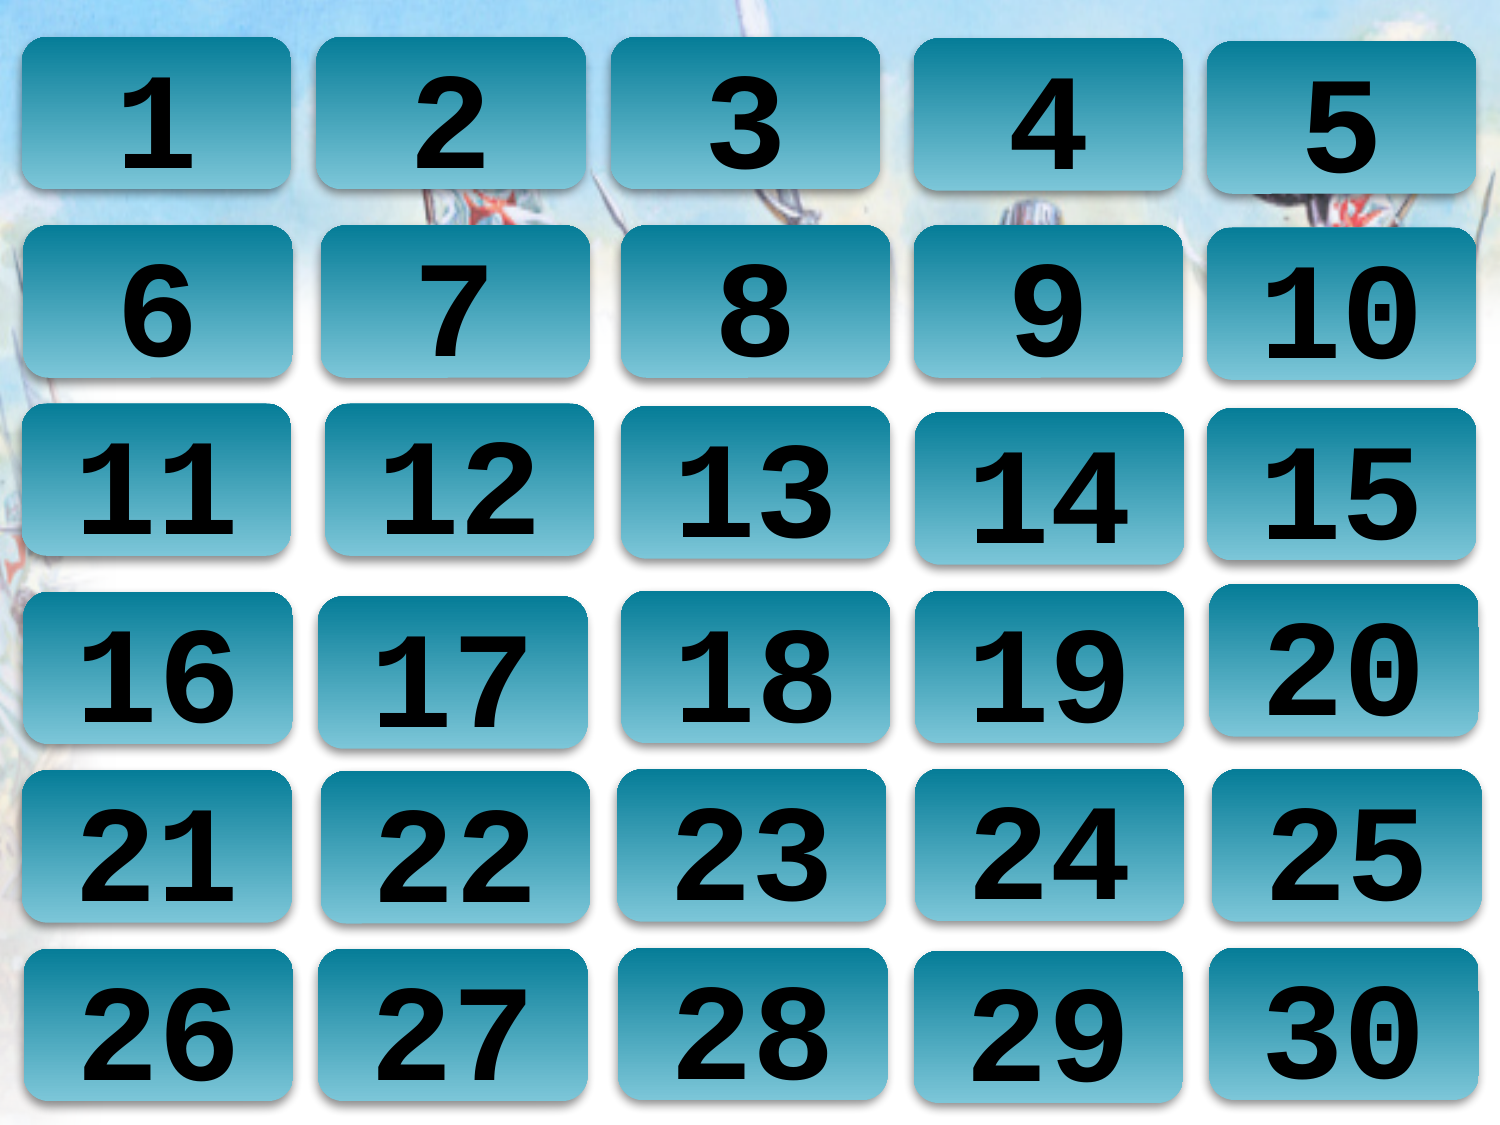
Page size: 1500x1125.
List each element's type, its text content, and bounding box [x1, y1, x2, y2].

text_box 8 [621, 225, 891, 378]
text_box 7 [320, 225, 591, 378]
text_box 24 [915, 768, 1185, 921]
text_box 6 [23, 225, 293, 378]
text_box 28 [618, 947, 888, 1101]
text_box 5 [1206, 41, 1477, 194]
text_box 11 [21, 403, 292, 556]
picture [0, 213, 1500, 1125]
text_box 30 [1209, 947, 1479, 1101]
text_box 22 [320, 771, 591, 924]
text_box ПИТАЊА [0, 0, 1500, 213]
text_box 18 [621, 590, 891, 744]
text_box 2 [316, 36, 586, 190]
text_box 25 [1212, 769, 1482, 922]
text_box 4 [913, 38, 1184, 191]
text_box 16 [23, 591, 293, 745]
text_box 3 [610, 36, 881, 190]
text_box 20 [1209, 584, 1479, 737]
text_box 27 [318, 948, 588, 1102]
text_box 19 [915, 590, 1185, 744]
text_box 1 [21, 36, 292, 190]
text_box 14 [915, 412, 1185, 565]
text_box 23 [617, 769, 887, 922]
text_box 21 [22, 770, 292, 923]
text_box 10 [1206, 227, 1477, 380]
text_box 17 [318, 596, 588, 749]
text_box 15 [1206, 408, 1477, 561]
text_box 26 [23, 948, 294, 1102]
text_box 29 [913, 950, 1184, 1104]
text_box 9 [913, 225, 1184, 378]
text_box 12 [325, 403, 595, 556]
text_box 13 [621, 406, 891, 559]
